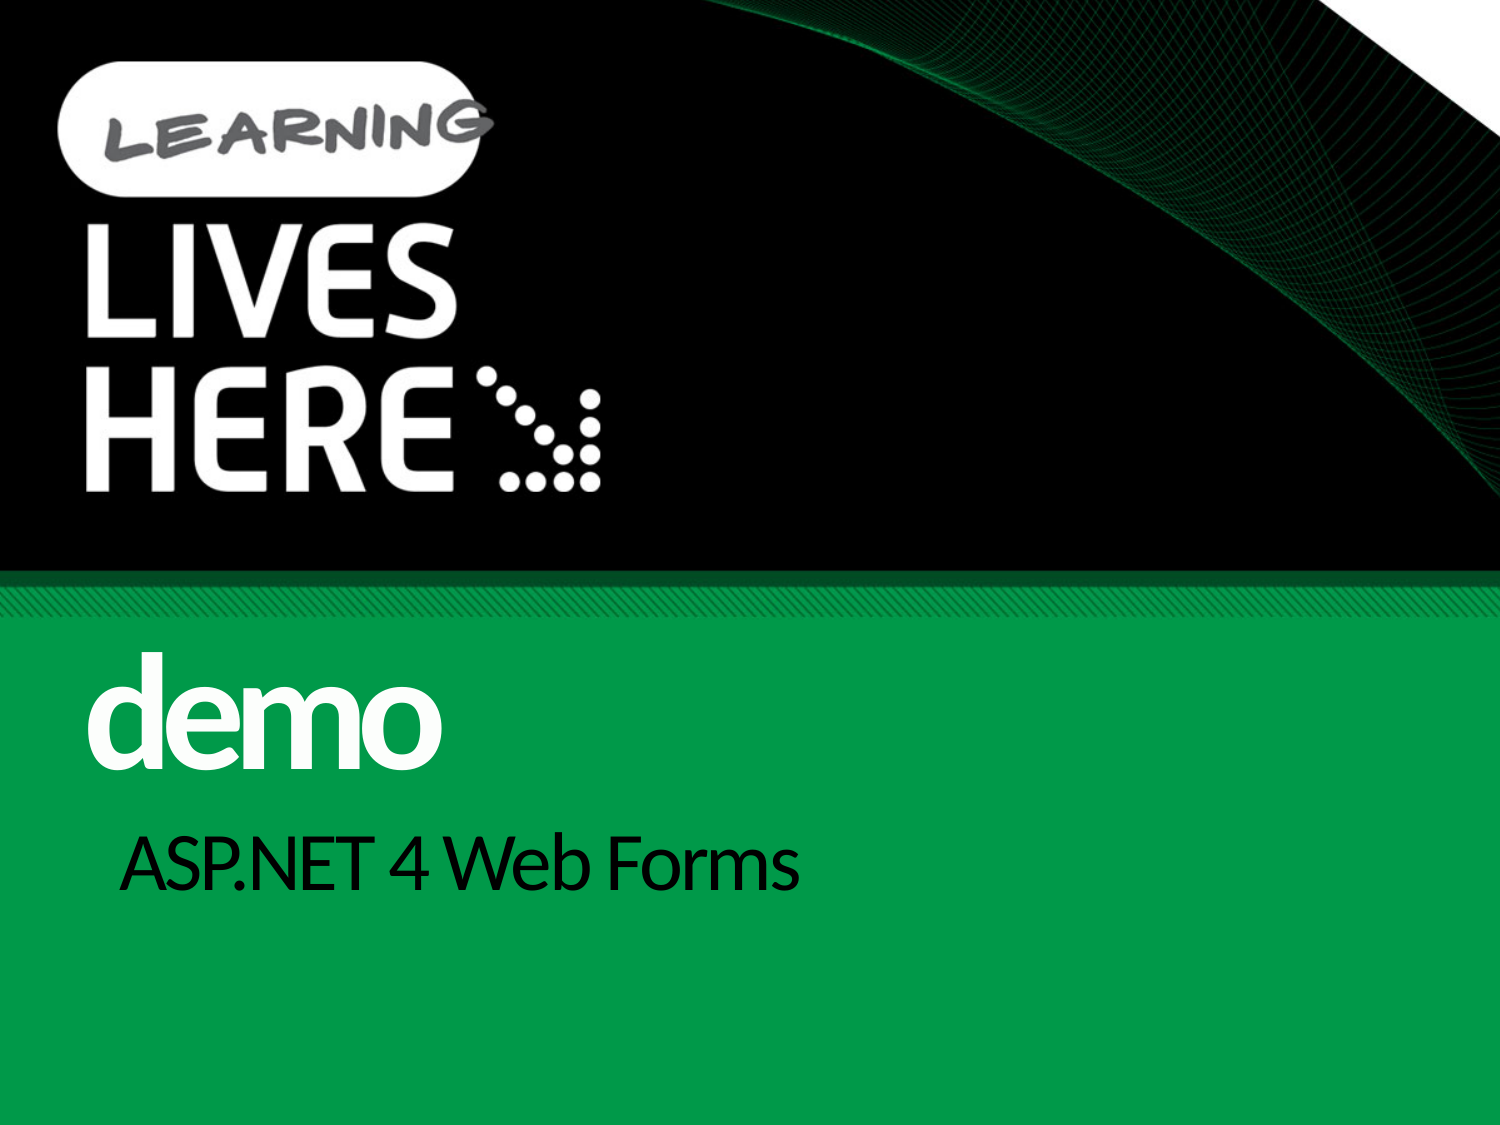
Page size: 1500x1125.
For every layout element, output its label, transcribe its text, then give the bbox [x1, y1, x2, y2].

title ASP.NET 4 Web Forms [119, 818, 1375, 943]
list demo [83, 625, 1344, 800]
picture [0, 0, 1500, 1125]
